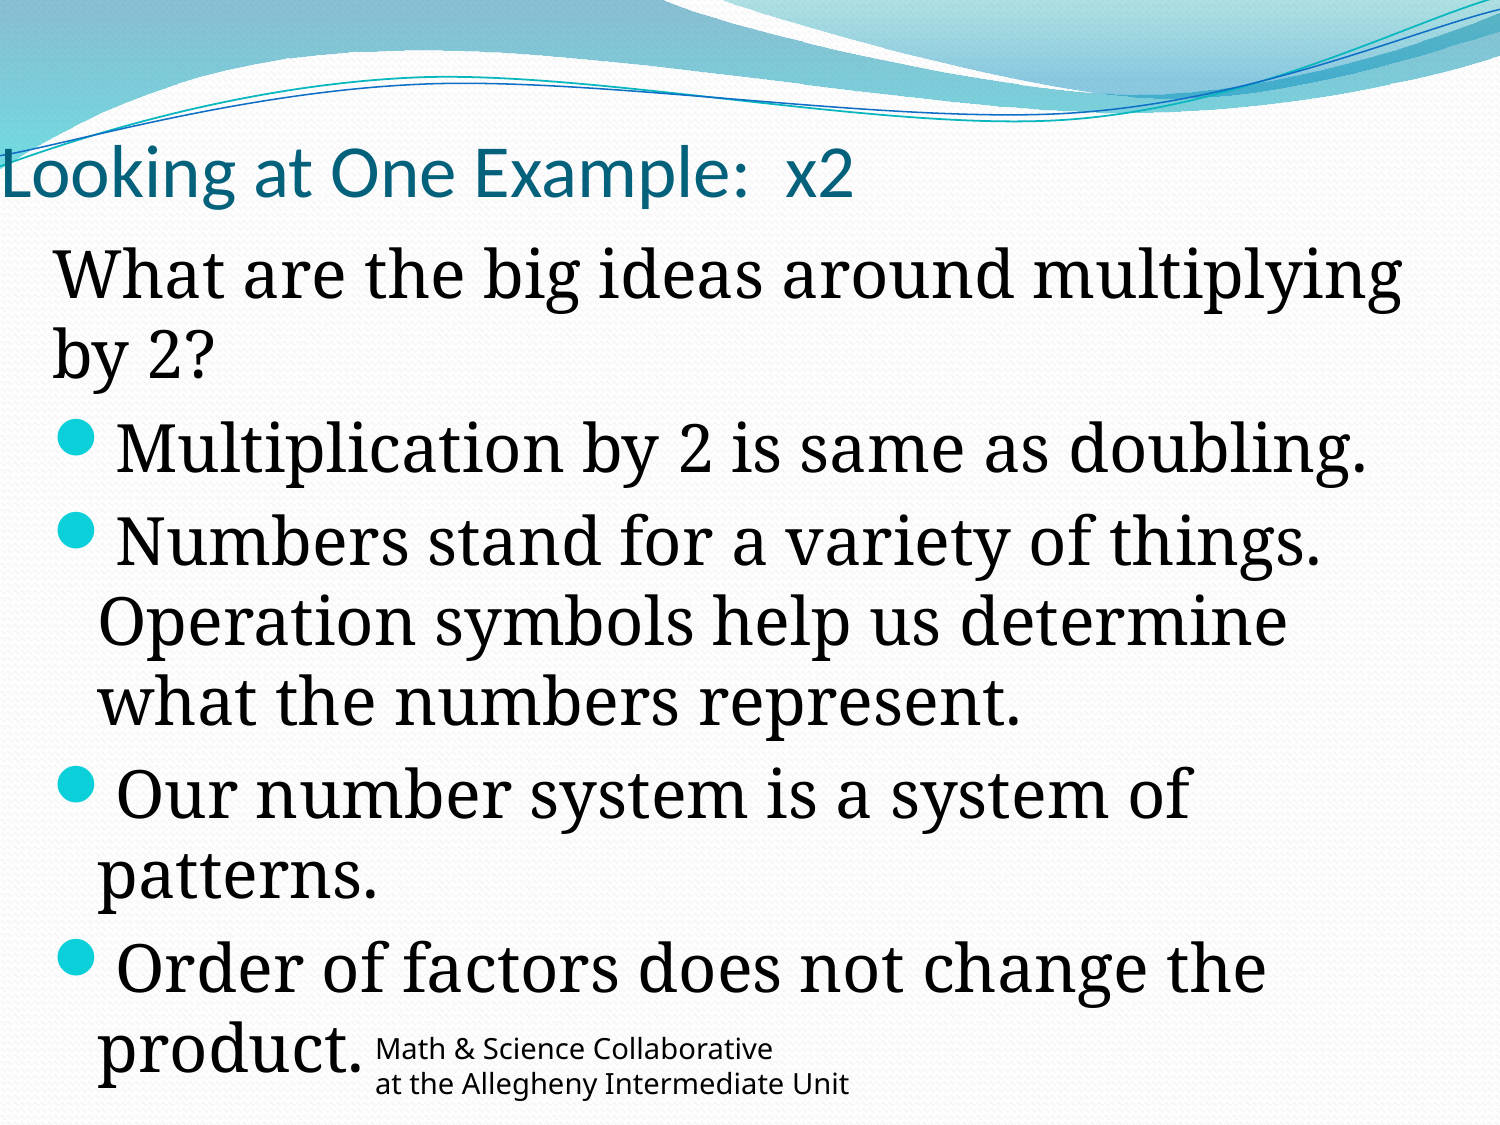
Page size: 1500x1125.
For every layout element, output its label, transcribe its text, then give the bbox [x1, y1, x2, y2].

title Looking at One Example: x2 [0, 87, 1450, 213]
footer Math & Science Collaborative at the Allegheny Intermediate Unit [375, 1025, 988, 1100]
list What are the big ideas around multiplying by 2? Multiplication by 2 is same as doubling. Numbers stand for a variety of things. Operation symbols help us determine what the numbers represent. Our number system is a system of patterns. Order of factors does not change the product. [37, 224, 1438, 963]
